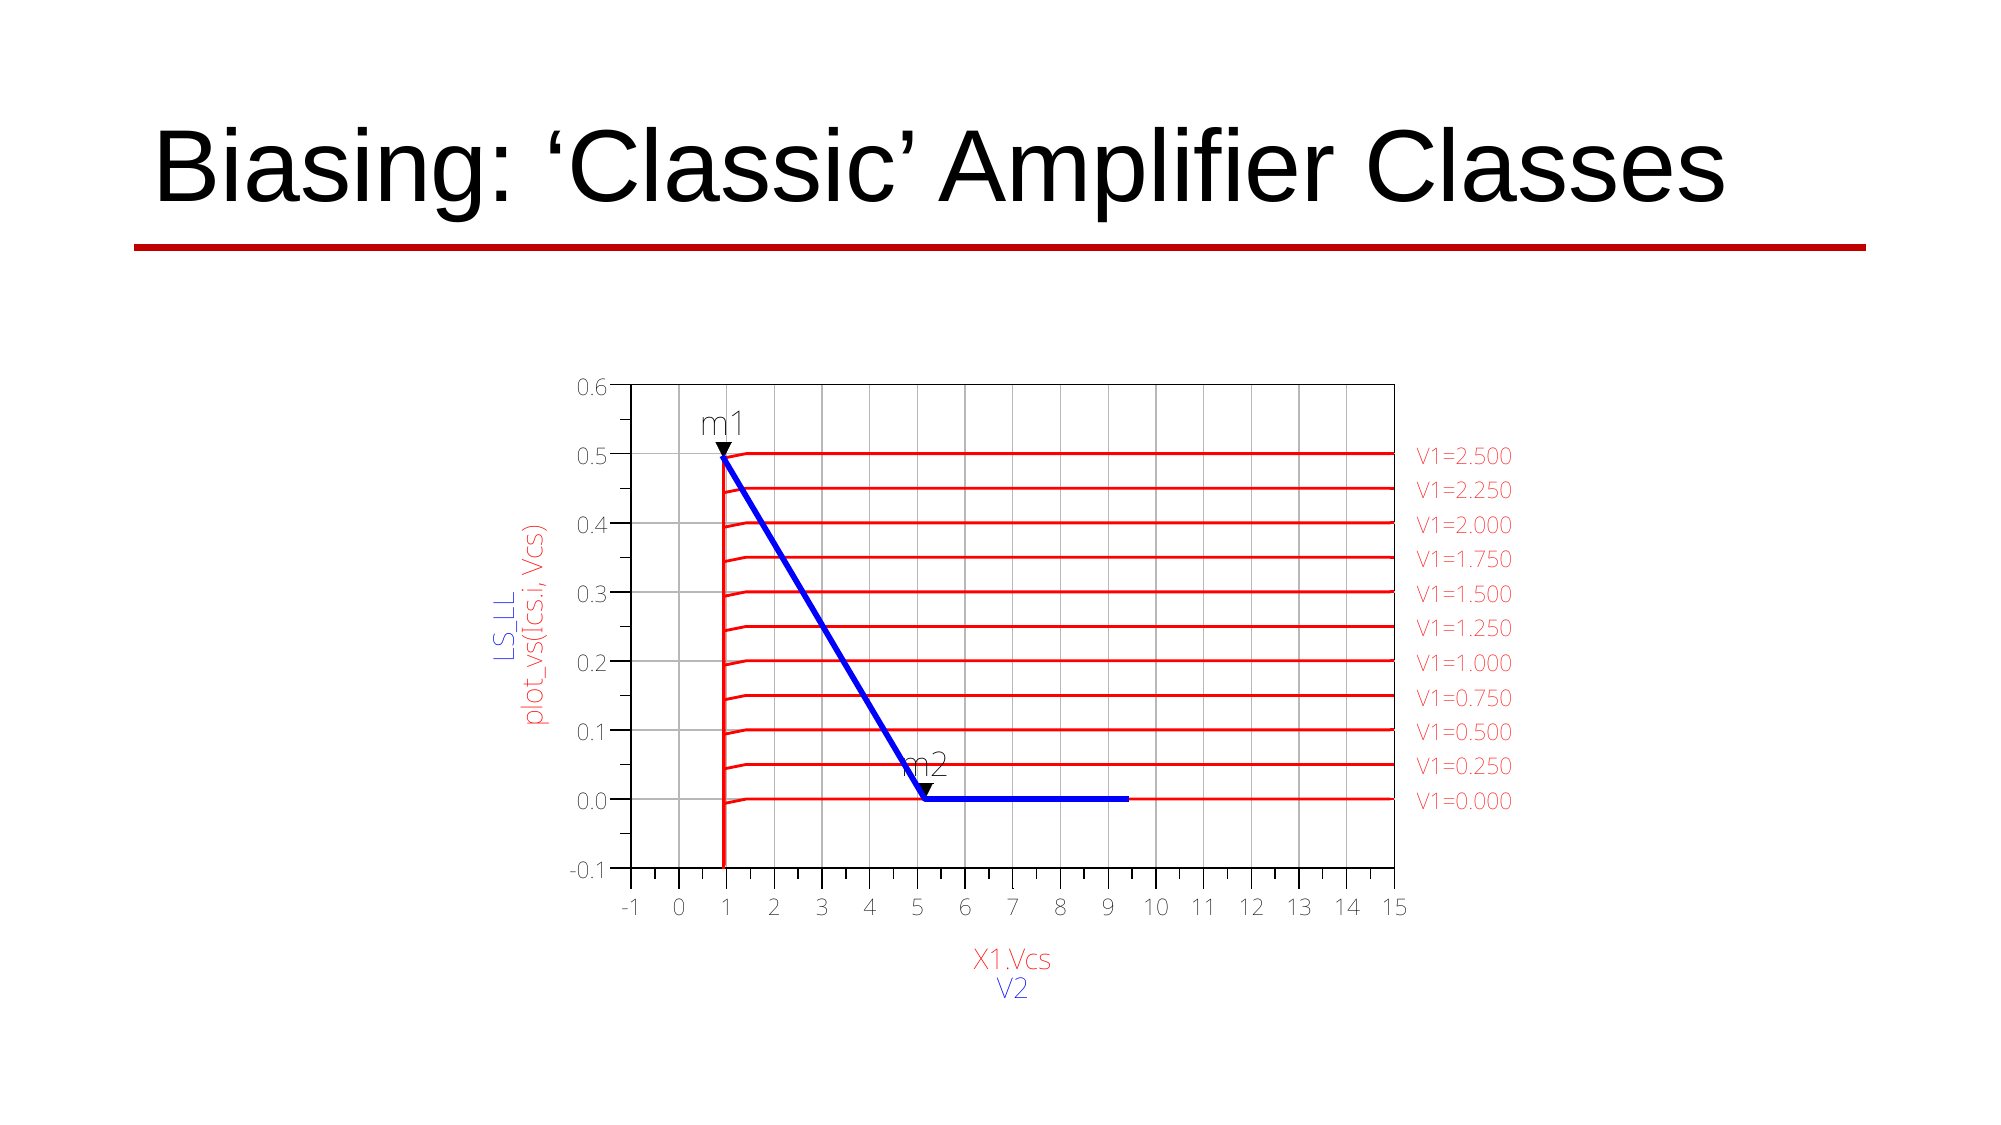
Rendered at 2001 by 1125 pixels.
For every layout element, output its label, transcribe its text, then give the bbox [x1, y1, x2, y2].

picture [482, 354, 1518, 1002]
title Biasing: ‘Classic’ Amplifier Classes [137, 59, 1863, 278]
